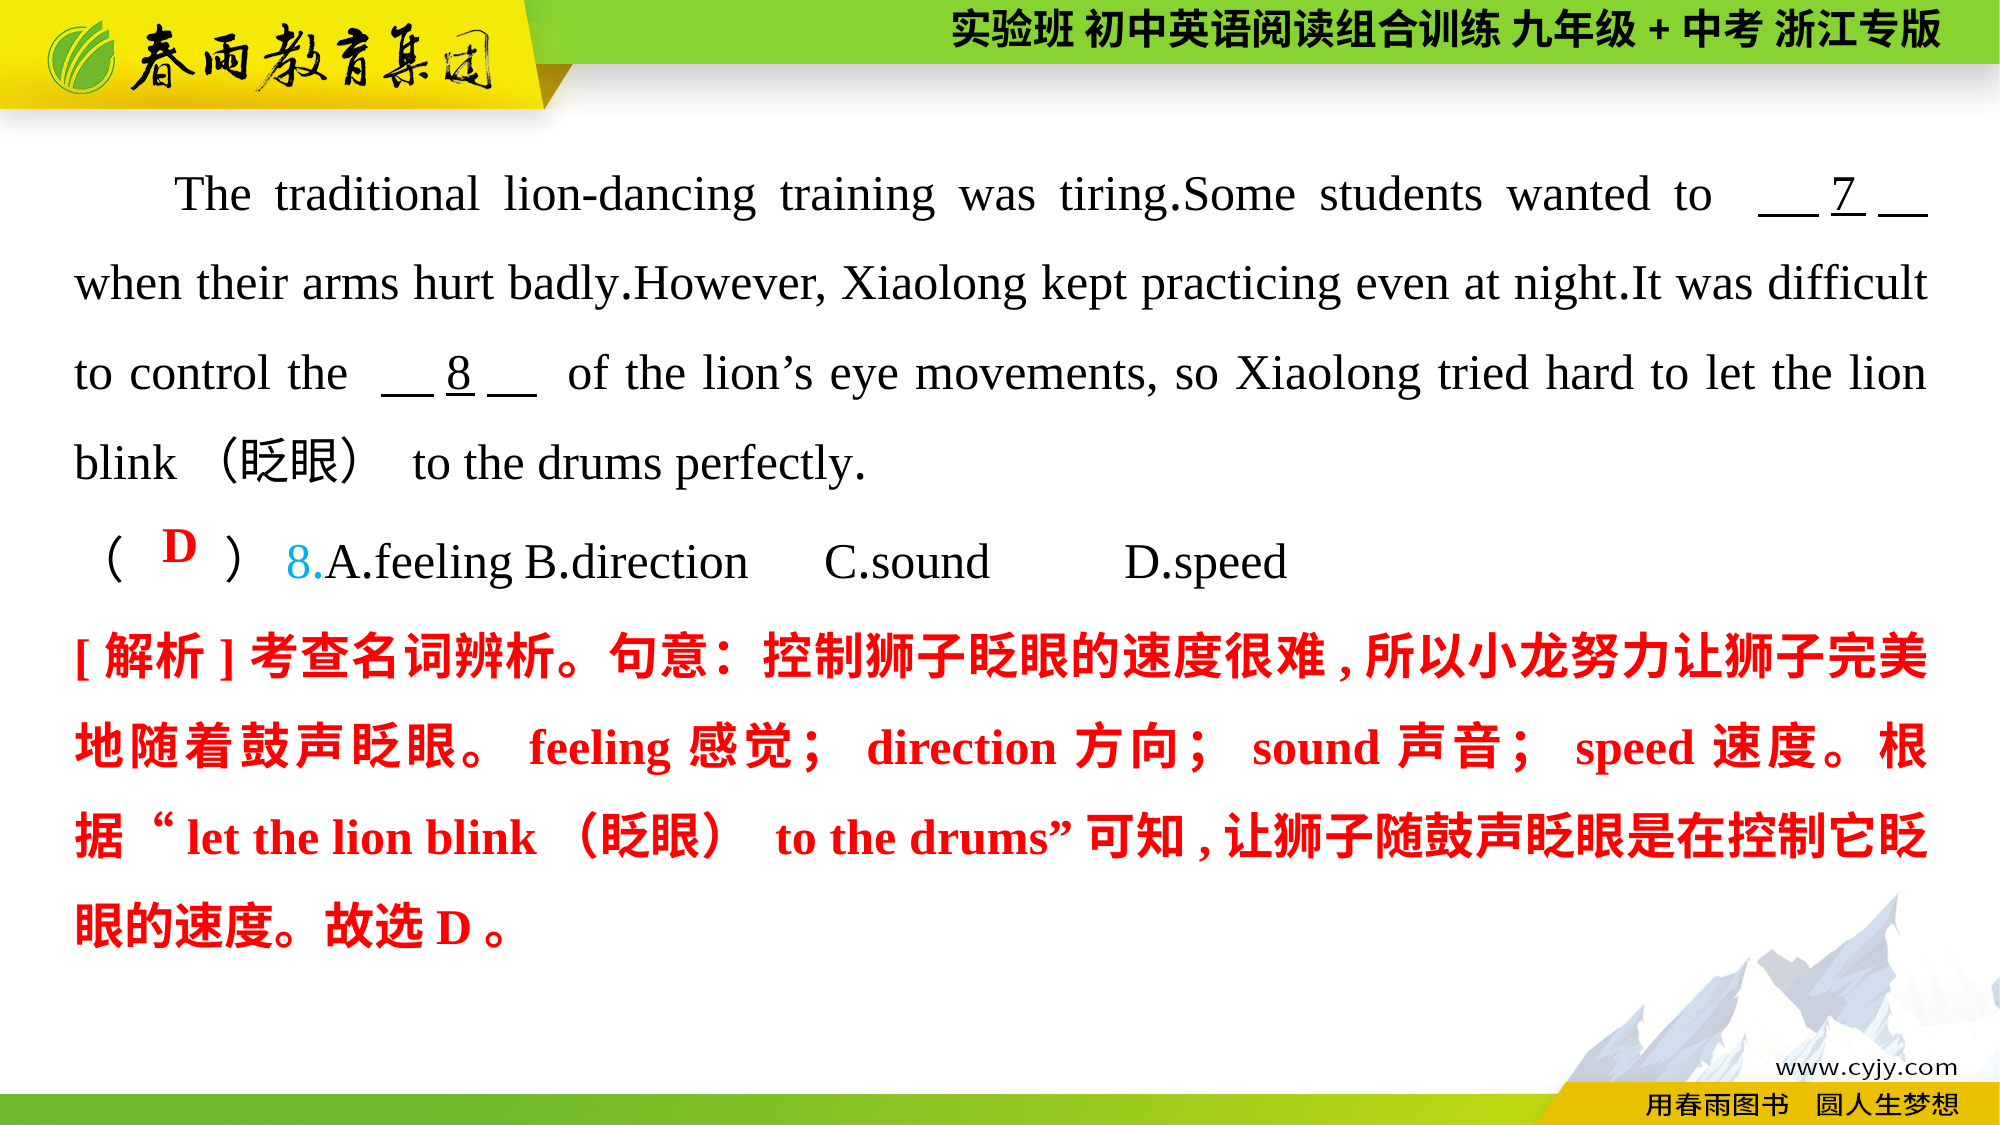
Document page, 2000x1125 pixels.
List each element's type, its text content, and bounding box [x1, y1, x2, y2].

list The traditional lion-dancing training was tiring.Some students wanted to 7 when their arms hurt badly.However, Xiaolong kept practicing even at night.It was difficult to control the 8 of the lion’s eye movements, so Xiaolong tried hard to let the lion blink（眨眼） to the drums perfectly. [59, 122, 1944, 491]
picture [0, 0, 2000, 1125]
text_box D [147, 504, 213, 580]
text_box （ ）8.A.feeling B.direction C.sound D.speed [59, 491, 1944, 586]
text_box [解析]考查名词辨析。句意：控制狮子眨眼的速度很难,所以小龙努力让狮子完美地随着鼓声眨眼。feeling感觉；direction方向；sound声音；speed速度。根据“let the lion blink（眨眼） to the drums”可知,让狮子随鼓声眨眼是在控制它眨眼的速度。故选D。 [59, 586, 1944, 962]
